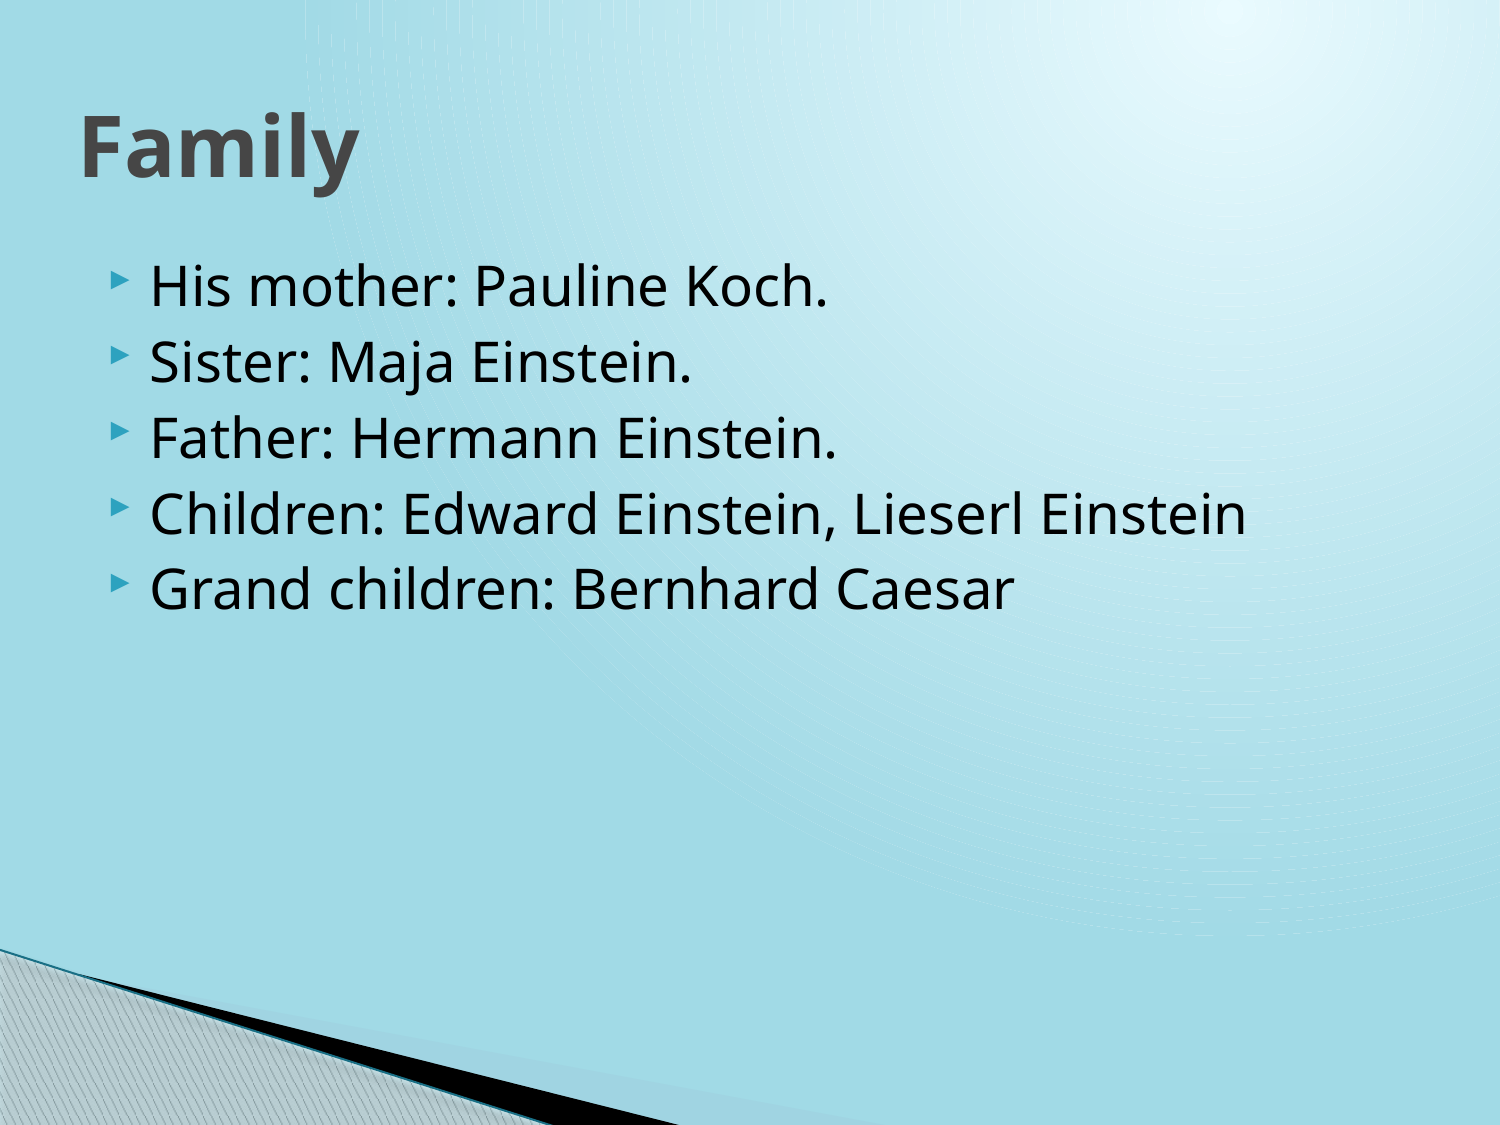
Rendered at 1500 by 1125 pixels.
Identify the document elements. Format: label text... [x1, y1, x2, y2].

list His mother: Pauline Koch. Sister: Maja Einstein. Father: Hermann Einstein. Children: Edward Einstein, Lieserl Einstein Grand children: Bernhard Caesar [75, 243, 1425, 986]
title Family [62, 50, 1413, 238]
